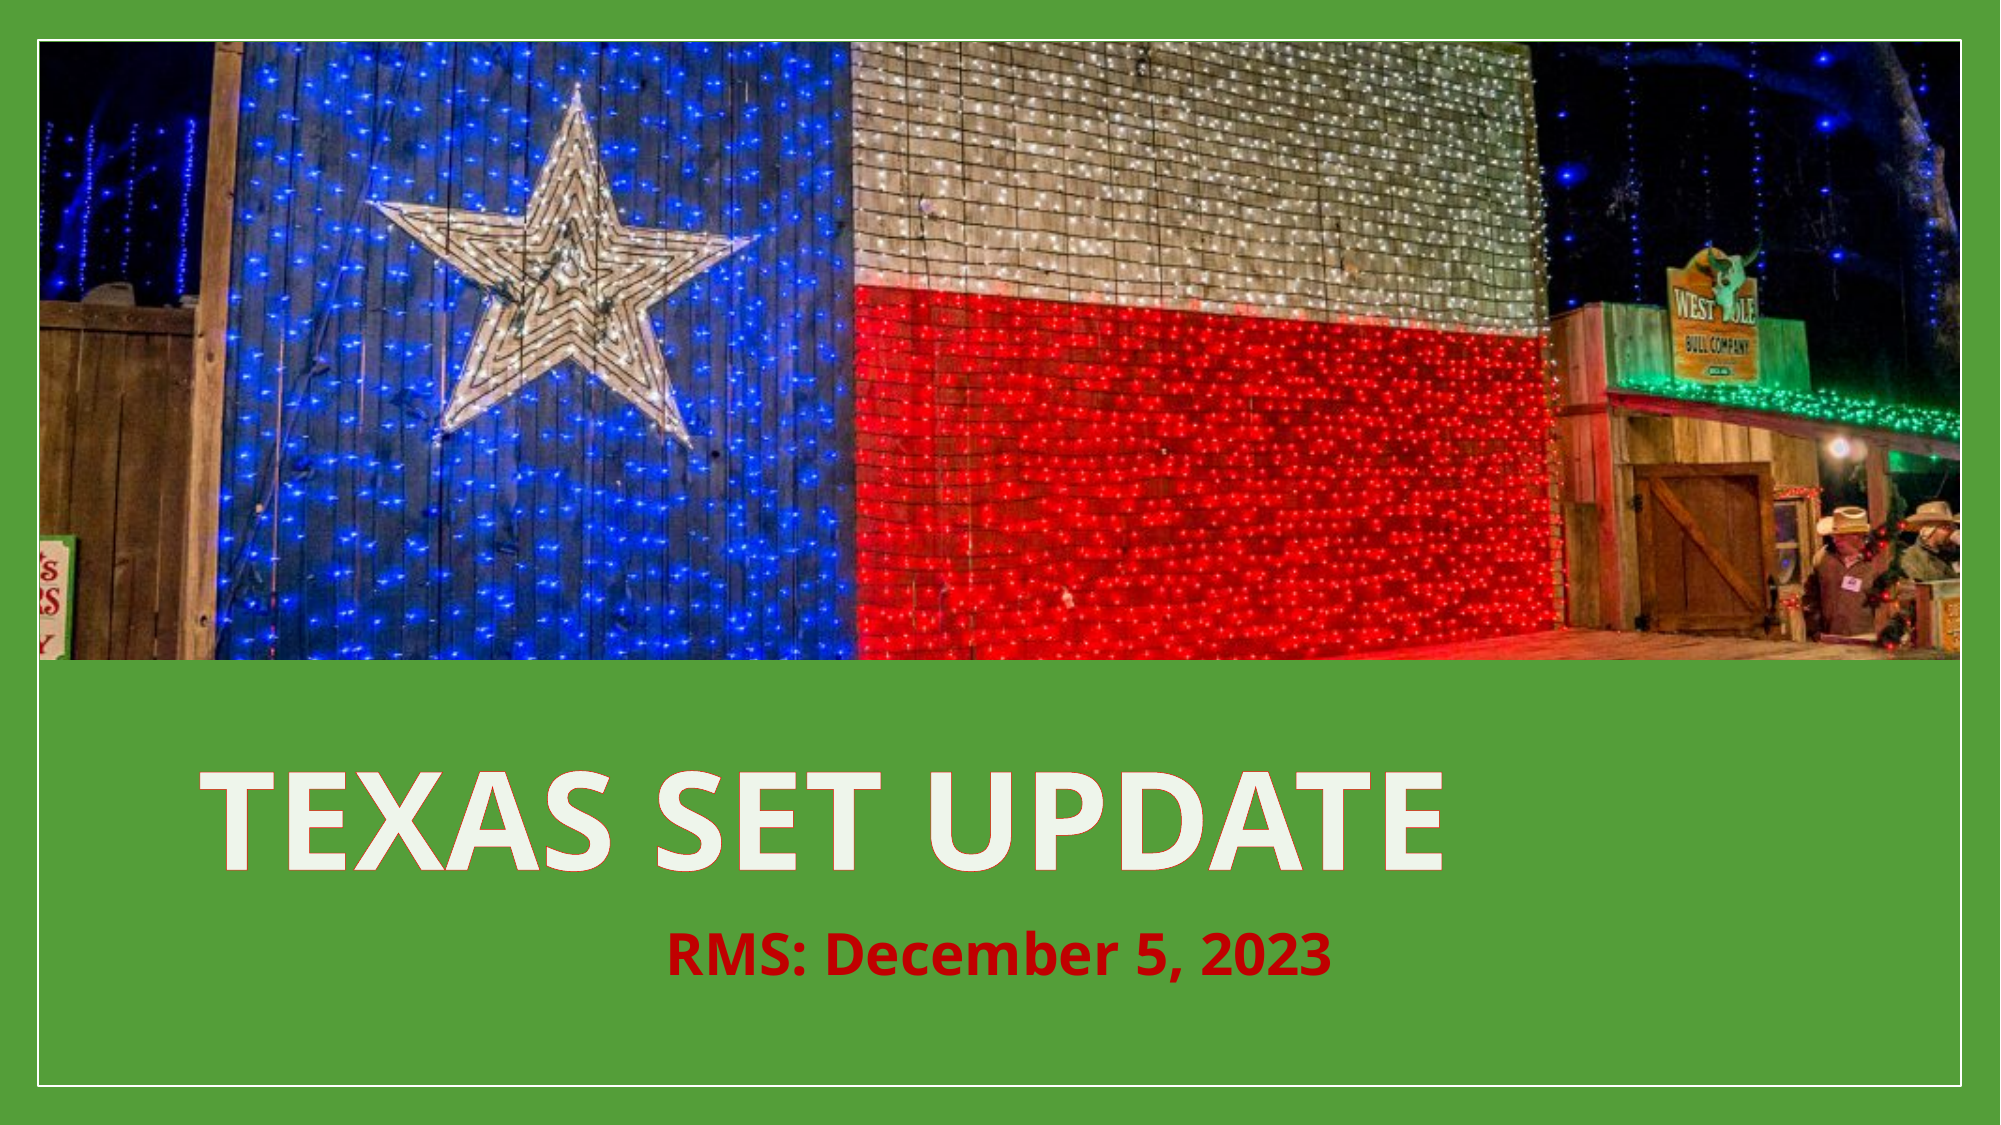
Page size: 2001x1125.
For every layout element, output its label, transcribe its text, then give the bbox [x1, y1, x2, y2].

picture [39, 41, 1961, 660]
title TEXAS SET UPDATE [182, 690, 1818, 908]
subtitle RMS: December 5, 2023 [280, 918, 1719, 1010]
